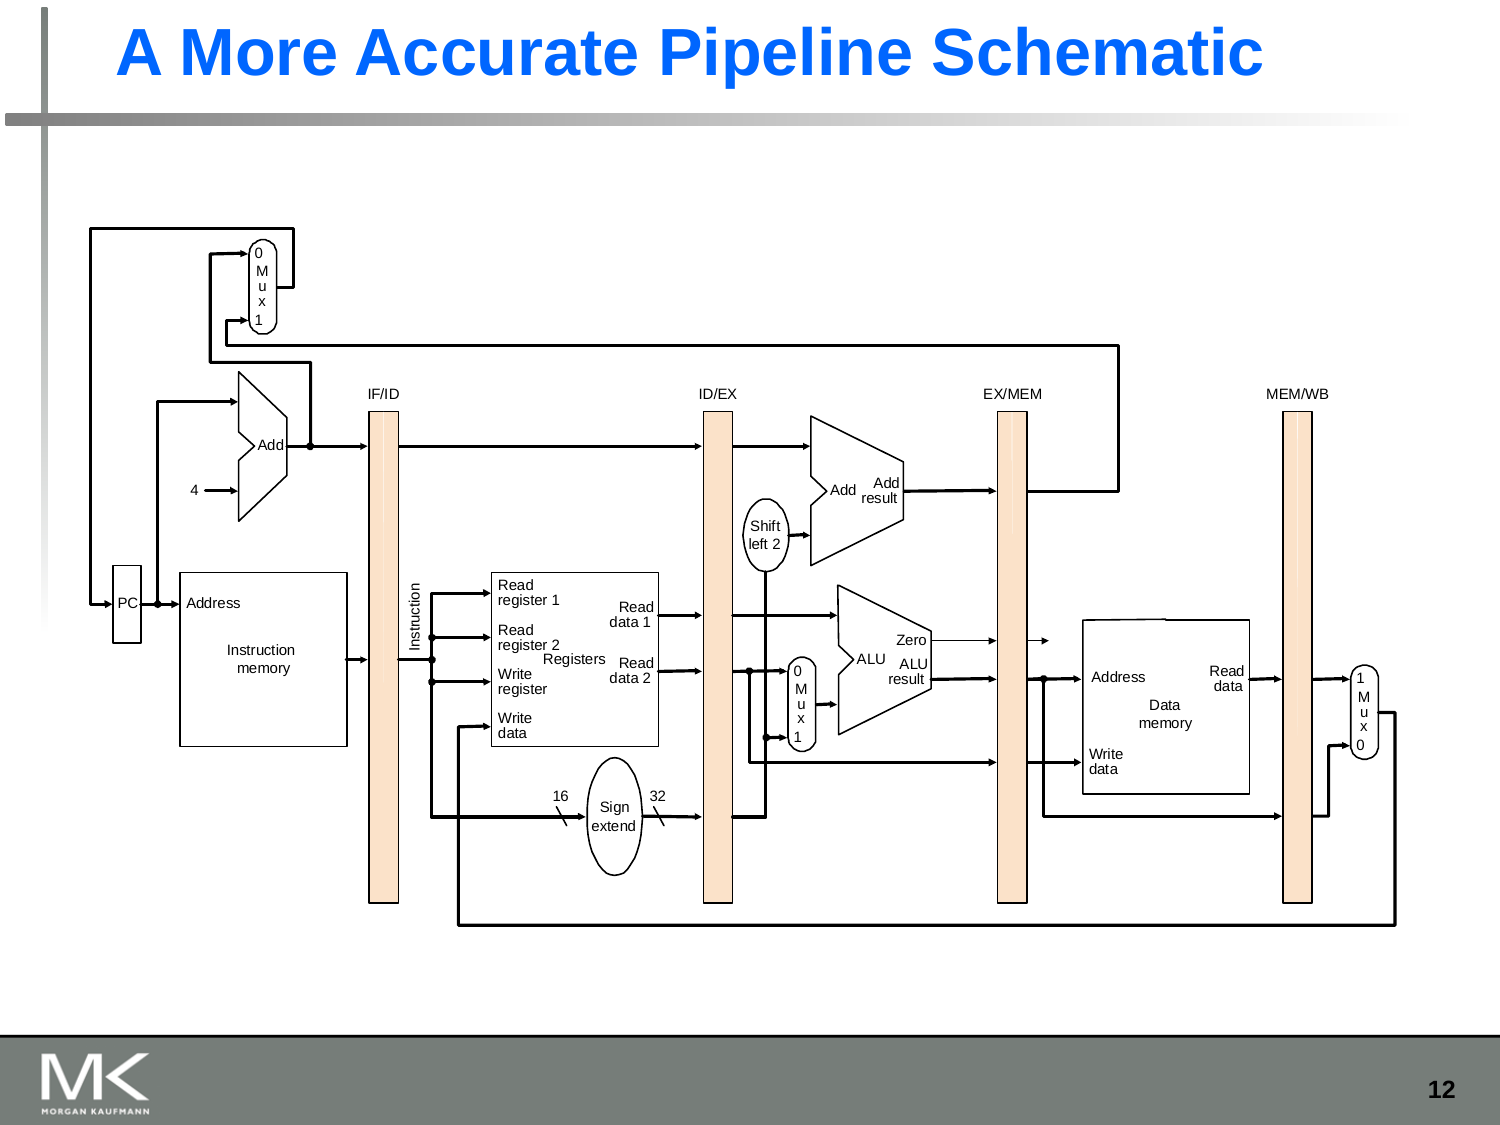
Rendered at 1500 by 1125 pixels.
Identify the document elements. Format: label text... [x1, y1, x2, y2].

title A More Accurate Pipeline Schematic [100, 0, 1460, 97]
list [88, 225, 1400, 931]
picture [29, 1046, 160, 1123]
